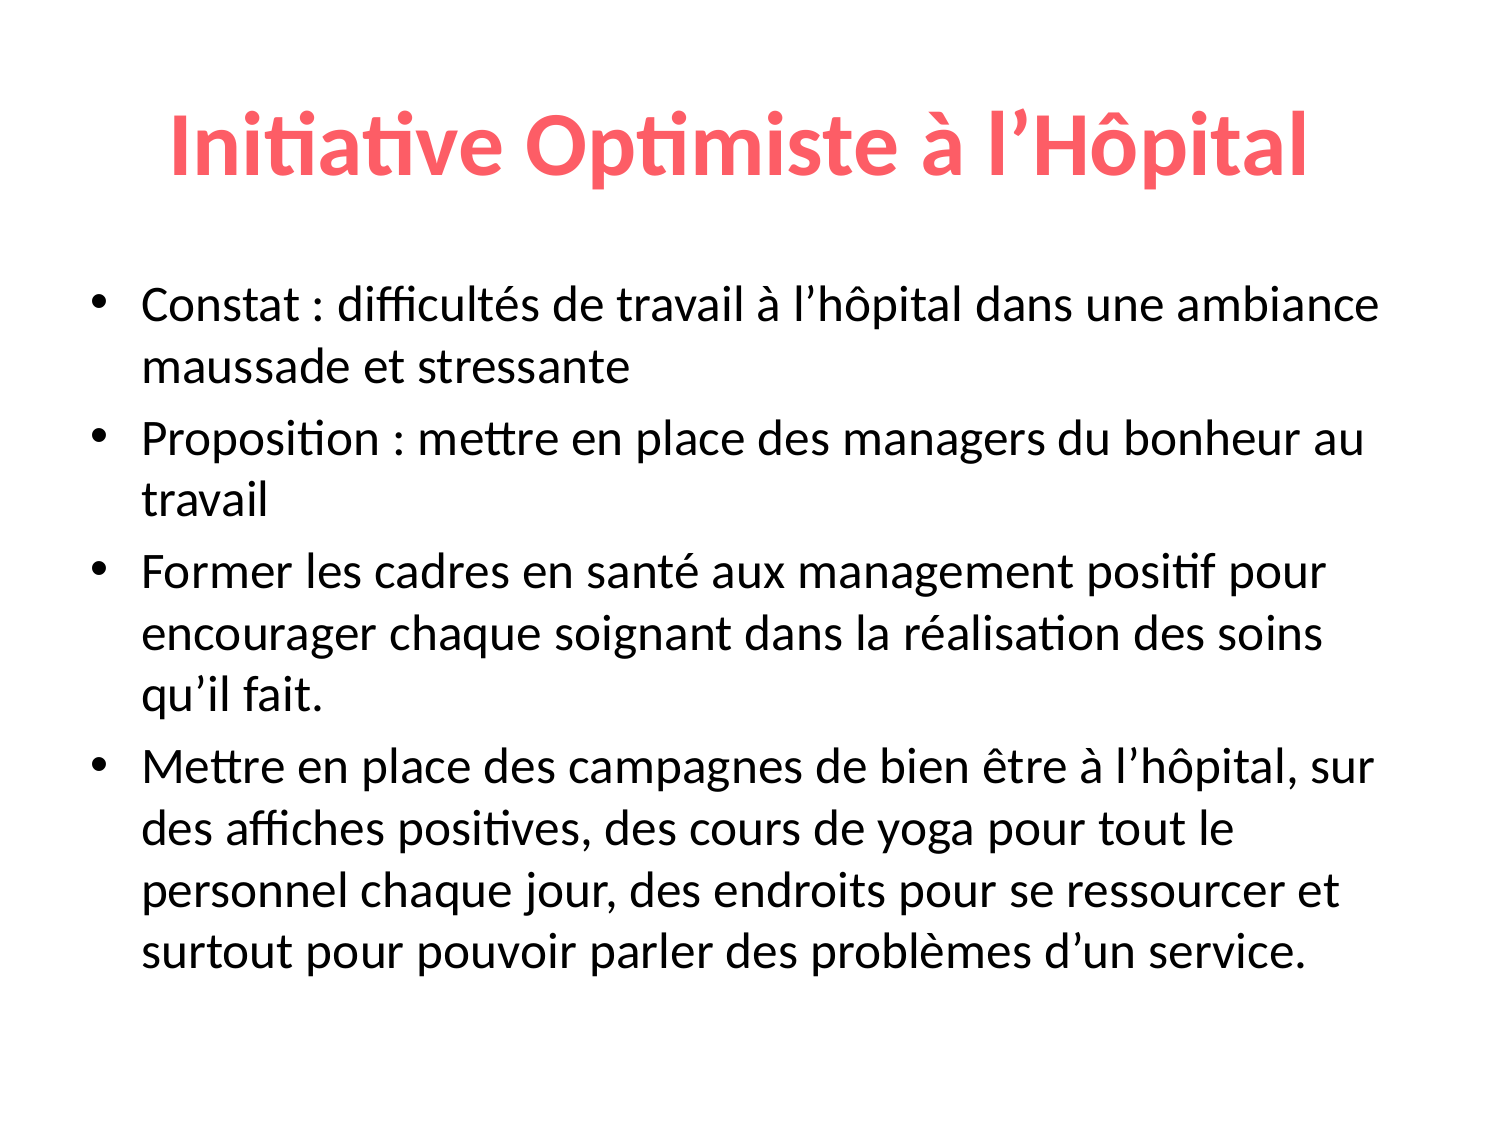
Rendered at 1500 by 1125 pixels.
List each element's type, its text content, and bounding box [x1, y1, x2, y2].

title Initiative Optimiste à l’Hôpital [75, 45, 1425, 233]
list Constat : difficultés de travail à l’hôpital dans une ambiance maussade et stressante Proposition : mettre en place des managers du bonheur au travail Former les cadres en santé aux management positif pour encourager chaque soignant dans la réalisation des soins qu’il fait. Mettre en place des campagnes de bien être à l’hôpital, sur des affiches positives, des cours de yoga pour tout le personnel chaque jour, des endroits pour se ressourcer et surtout pour pouvoir parler des problèmes d’un service. [75, 262, 1425, 1005]
